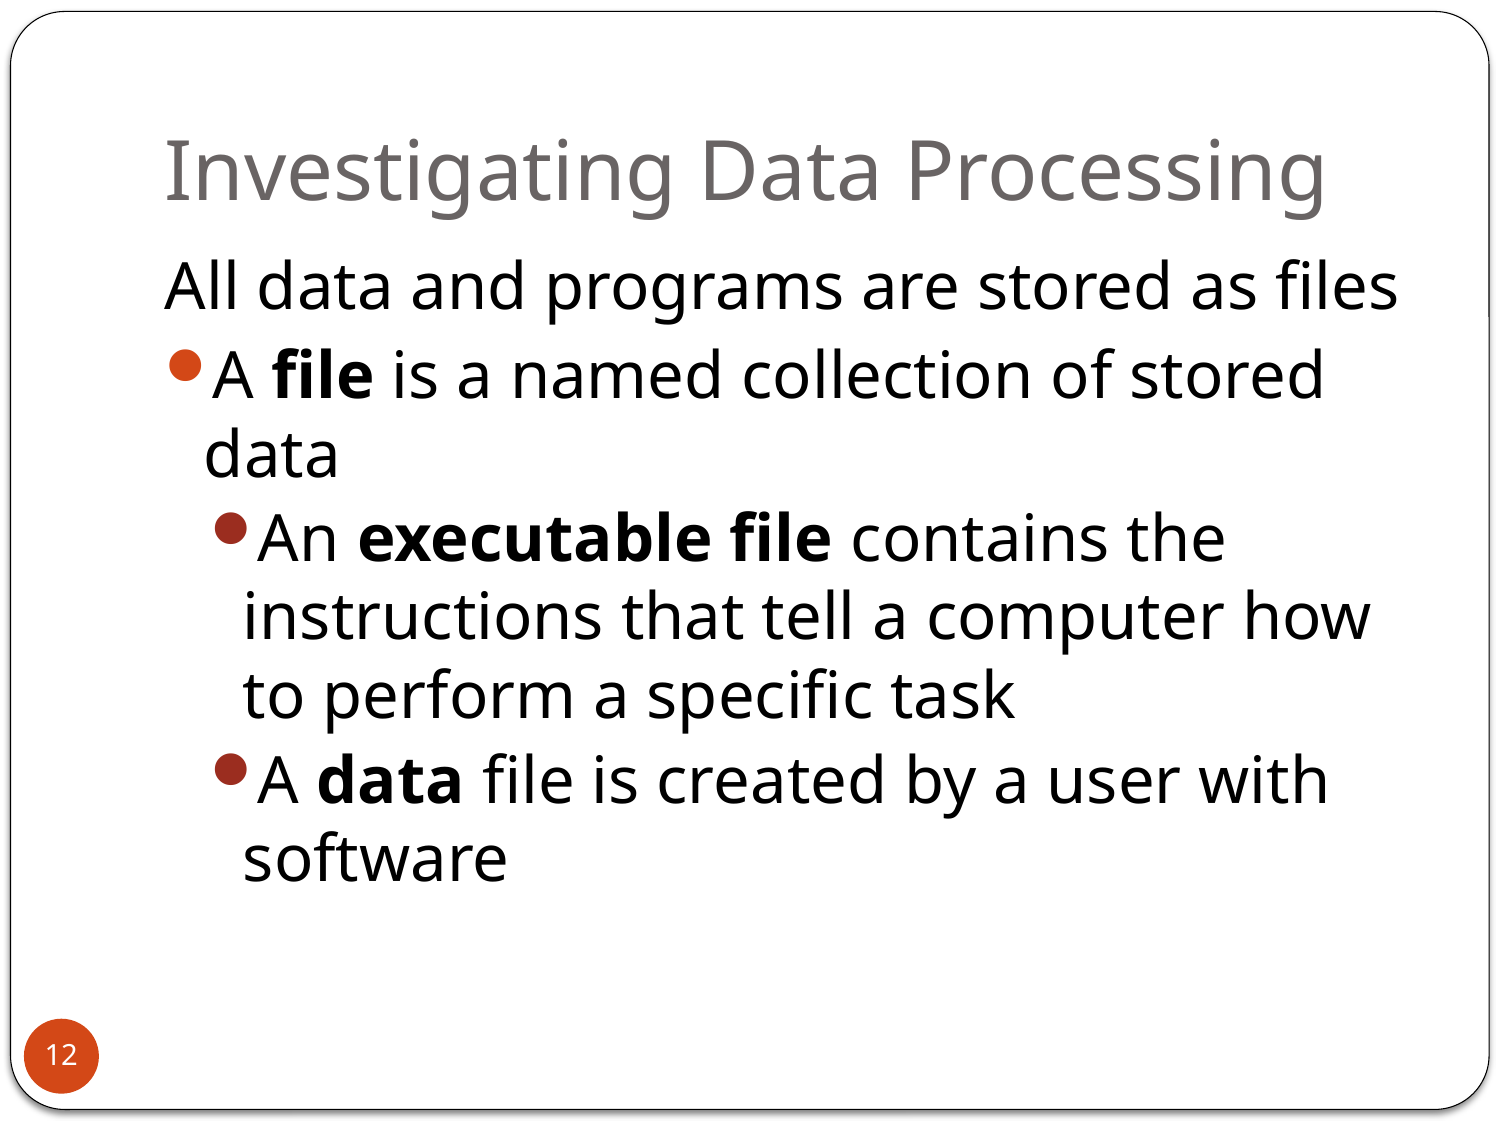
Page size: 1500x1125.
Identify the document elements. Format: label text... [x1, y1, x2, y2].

slide_number 12 [23, 1018, 99, 1094]
title Investigating Data Processing [150, 45, 1425, 233]
list All data and programs are stored as files A file is a named collection of stored data An executable file contains the instructions that tell a computer how to perform a specific task A data file is created by a user with software [150, 237, 1425, 988]
